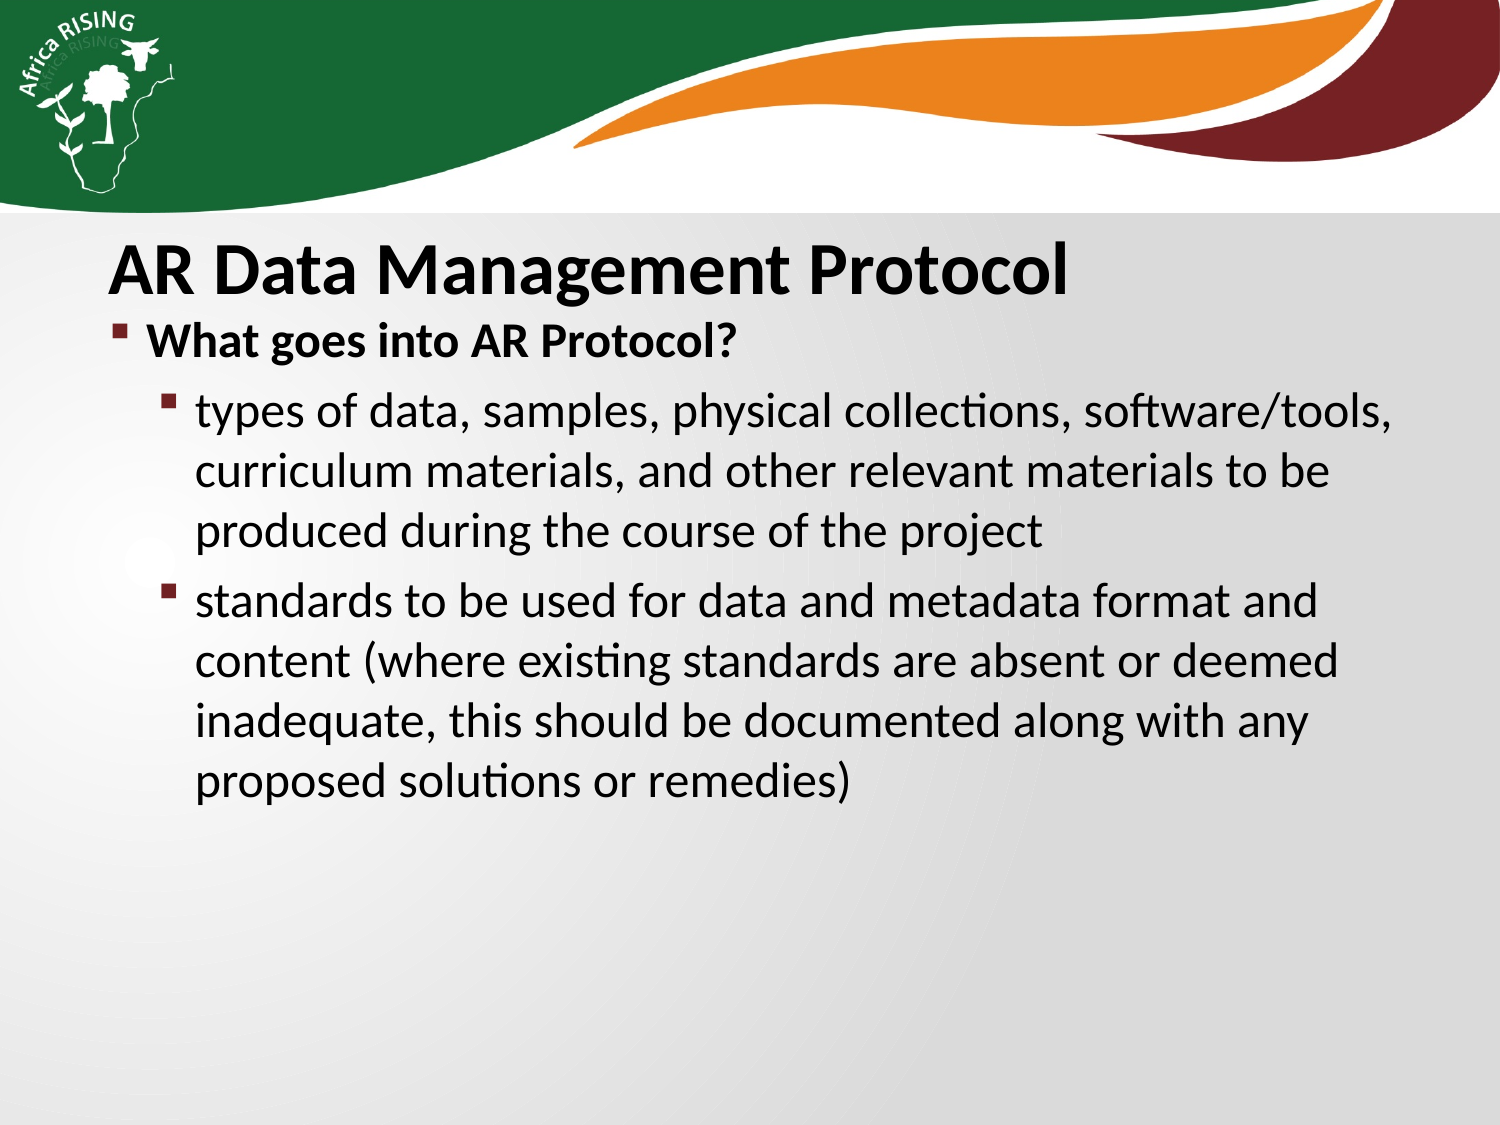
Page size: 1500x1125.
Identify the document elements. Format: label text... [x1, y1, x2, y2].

list What goes into AR Protocol? types of data, samples, physical collections, software/tools, curriculum materials, and other relevant materials to be produced during the course of the project standards to be used for data and metadata format and content (where existing standards are absent or deemed inadequate, this should be documented along with any proposed solutions or remedies) [75, 299, 1488, 1075]
list AR Data Management Protocol [75, 212, 1463, 288]
picture [0, 0, 1500, 213]
